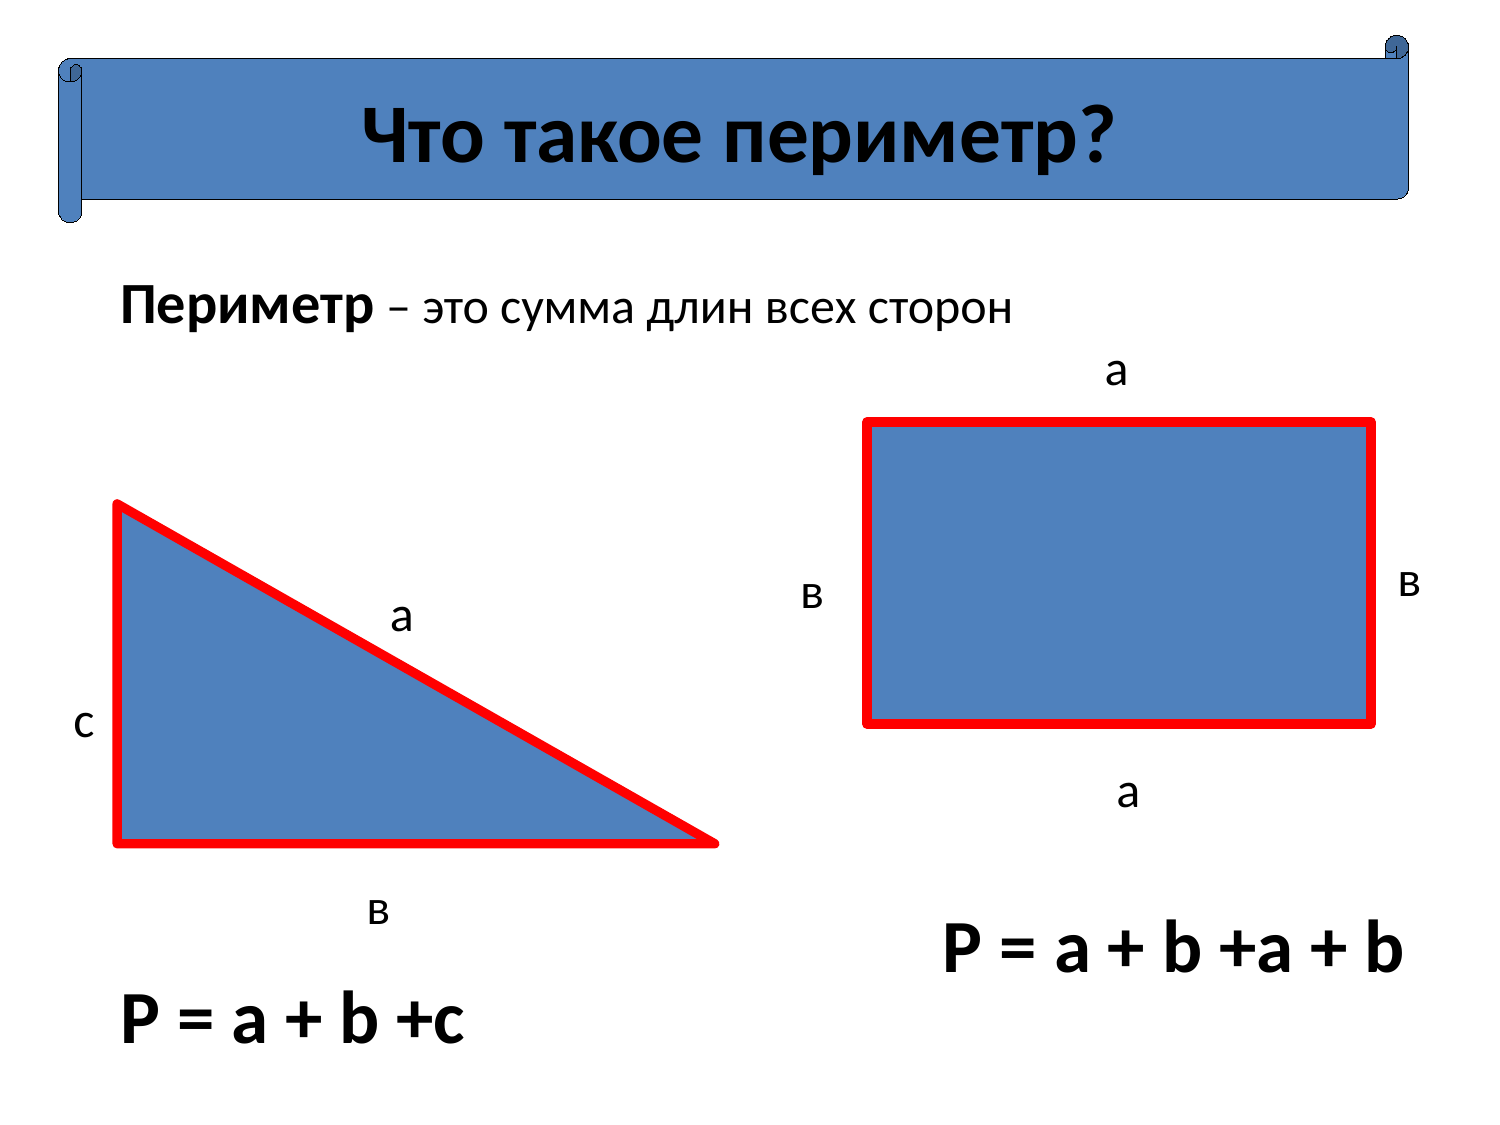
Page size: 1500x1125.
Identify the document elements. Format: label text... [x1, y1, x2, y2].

text_box P = a + b +c [105, 960, 528, 1066]
text_box [115, 502, 717, 846]
text_box a [1101, 749, 1172, 825]
text_box в [351, 867, 424, 942]
text_box Что такое периметр? [58, 35, 1409, 223]
text_box в [1382, 538, 1442, 614]
text_box P = a + b +a + b [928, 890, 1421, 996]
text_box в [785, 550, 857, 626]
text_box с [58, 679, 129, 755]
text_box a [374, 574, 424, 649]
text_box Периметр – это сумма длин всех сторон [105, 257, 1090, 343]
text_box [865, 420, 1373, 726]
text_box a [1089, 328, 1161, 403]
